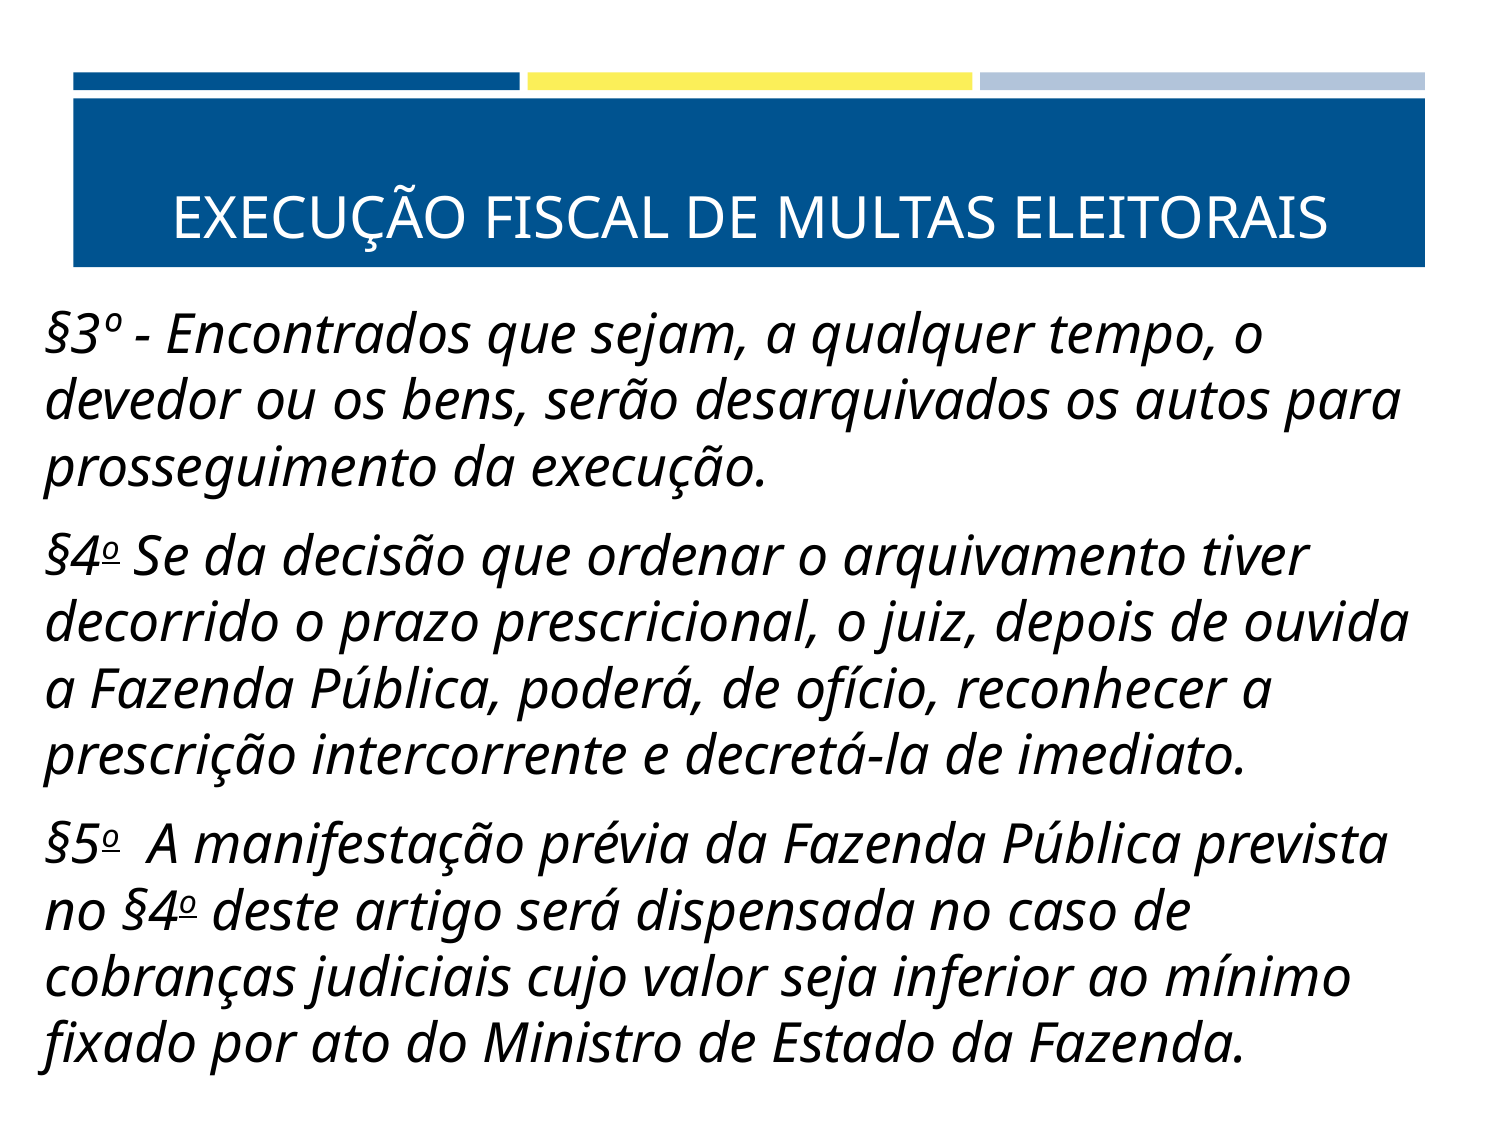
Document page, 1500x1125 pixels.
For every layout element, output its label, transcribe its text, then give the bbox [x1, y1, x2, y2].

title EXECUÇÃO FISCAL DE MULTAS ELEITORAIS [95, 112, 1406, 259]
list §3º - Encontrados que sejam, a qualquer tempo, o devedor ou os bens, serão desarquivados os autos para prosseguimento da execução. §4o Se da decisão que ordenar o arquivamento tiver decorrido o prazo prescricional, o juiz, depois de ouvida a Fazenda Pública, poderá, de ofício, reconhecer a prescrição intercorrente e decretá-la de imediato. §5o A manifestação prévia da Fazenda Pública prevista no §4o deste artigo será dispensada no caso de cobranças judiciais cujo valor seja inferior ao mínimo fixado por ato do Ministro de Estado da Fazenda. [29, 290, 1459, 1094]
